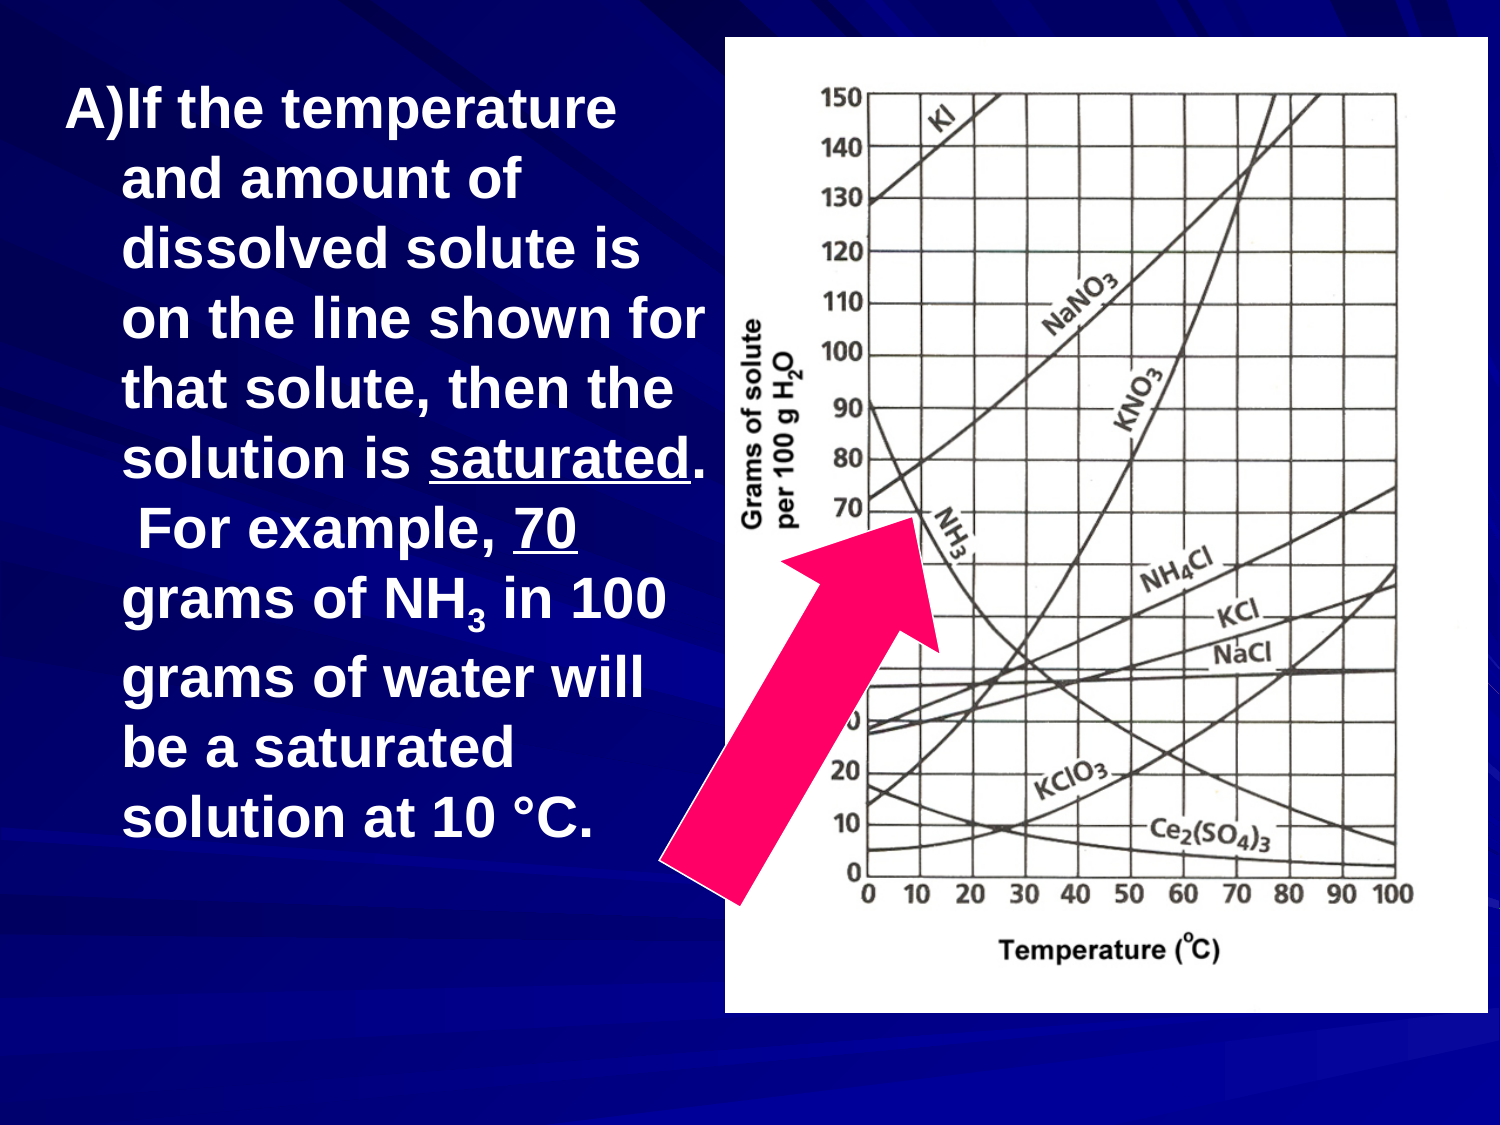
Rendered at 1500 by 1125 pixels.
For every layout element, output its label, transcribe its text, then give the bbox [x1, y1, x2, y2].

text_box [659, 757, 719, 896]
text_box If the temperature and amount of dissolved solute is on the line shown for that solute, then the solution is saturated. For example, 70 grams of NH3 in 100 grams of water will be a saturated solution at 10 °C. [49, 62, 719, 857]
picture [724, 37, 1488, 1013]
